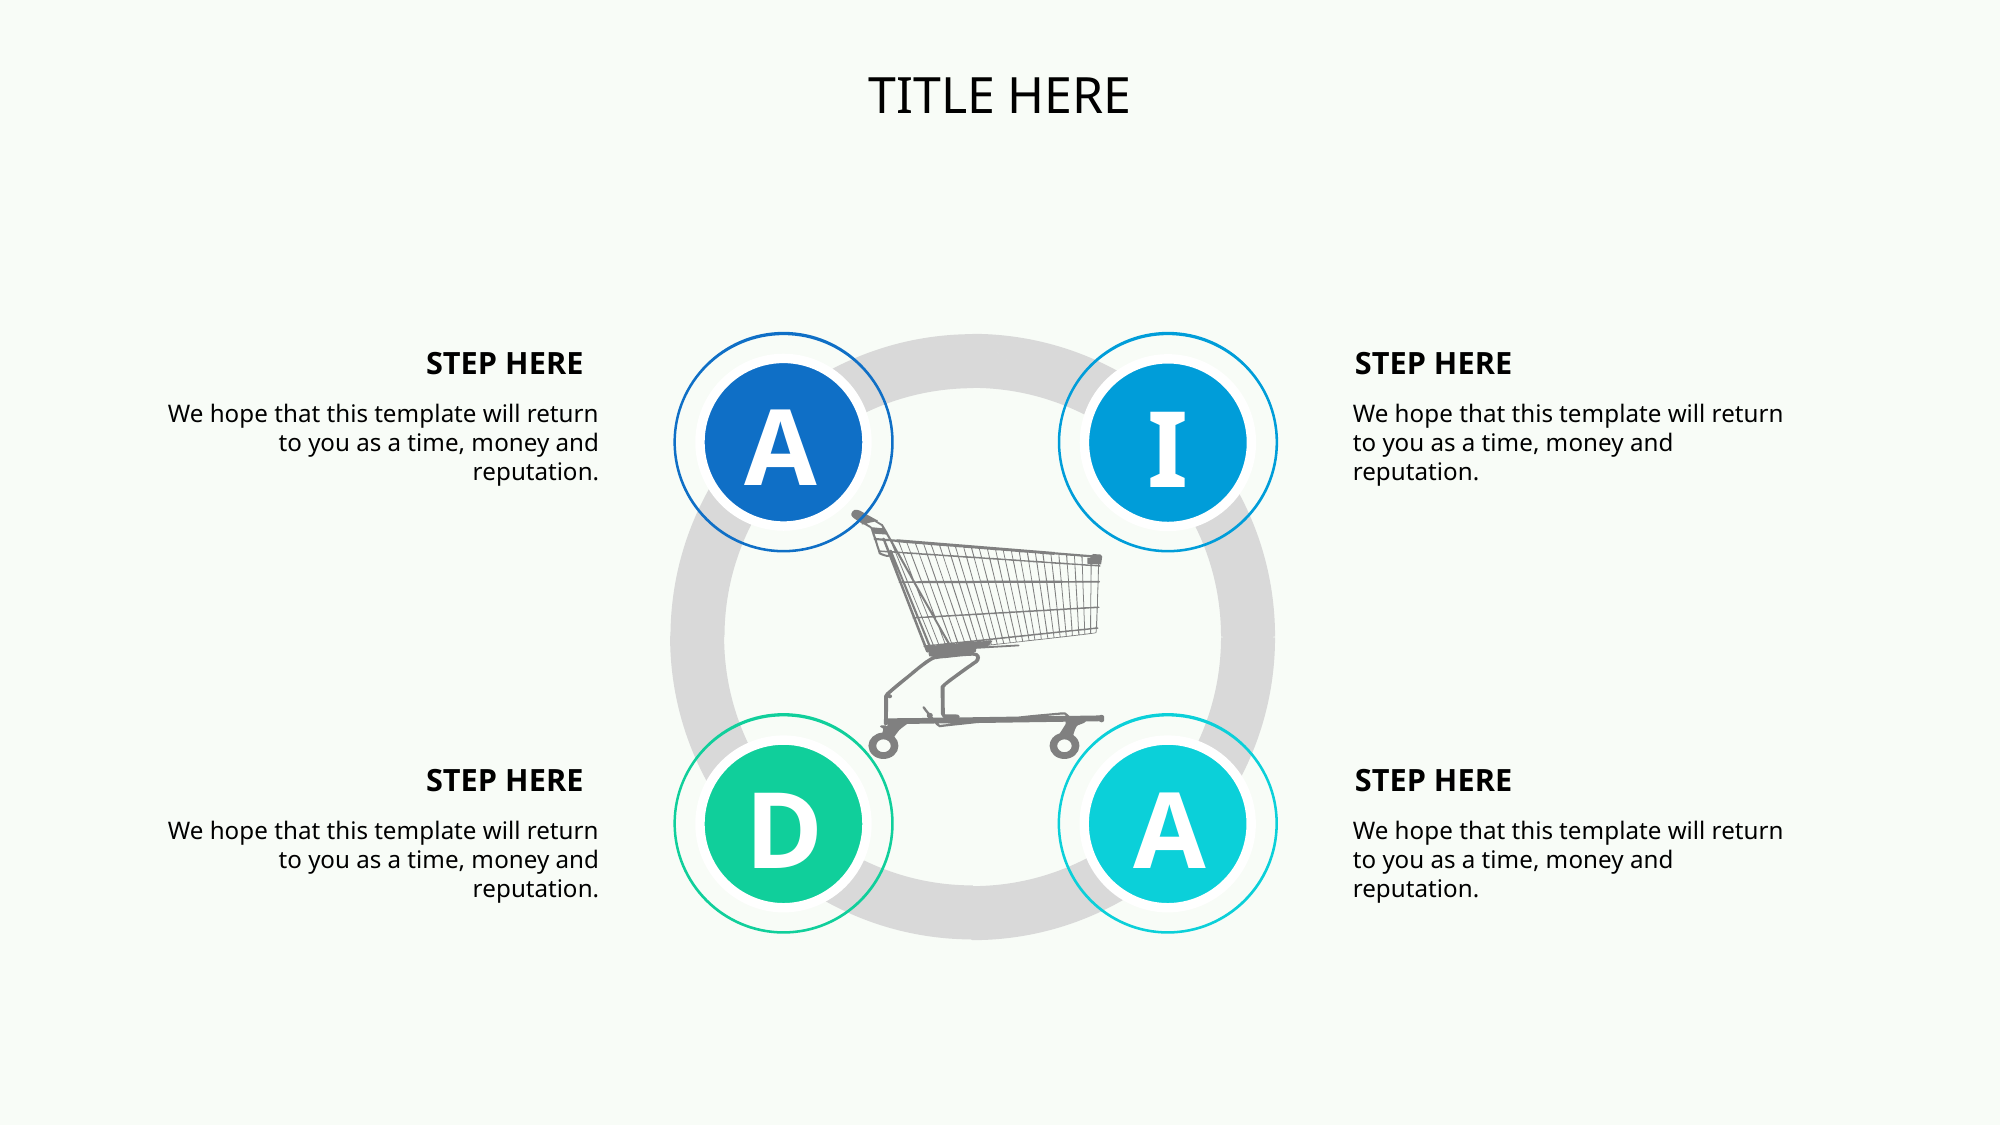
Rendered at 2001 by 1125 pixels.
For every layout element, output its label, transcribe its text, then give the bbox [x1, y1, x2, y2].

text_box STEP HERE [1355, 756, 1688, 802]
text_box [673, 331, 894, 553]
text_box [1057, 331, 1279, 553]
text_box We hope that this template will return to you as a time, money and reputation. [1355, 398, 1789, 486]
text_box STEP HERE [251, 339, 591, 385]
text_box We hope that this template will return to you as a time, money and reputation. [155, 398, 591, 486]
text_box TITLE HERE [478, 33, 1523, 124]
text_box STEP HERE [1355, 339, 1688, 385]
text_box We hope that this template will return to you as a time, money and reputation. [155, 815, 591, 902]
text_box STEP HERE [251, 756, 591, 802]
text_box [591, 254, 1355, 1019]
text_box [1057, 713, 1278, 934]
text_box We hope that this template will return to you as a time, money and reputation. [1355, 815, 1789, 902]
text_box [673, 713, 894, 934]
